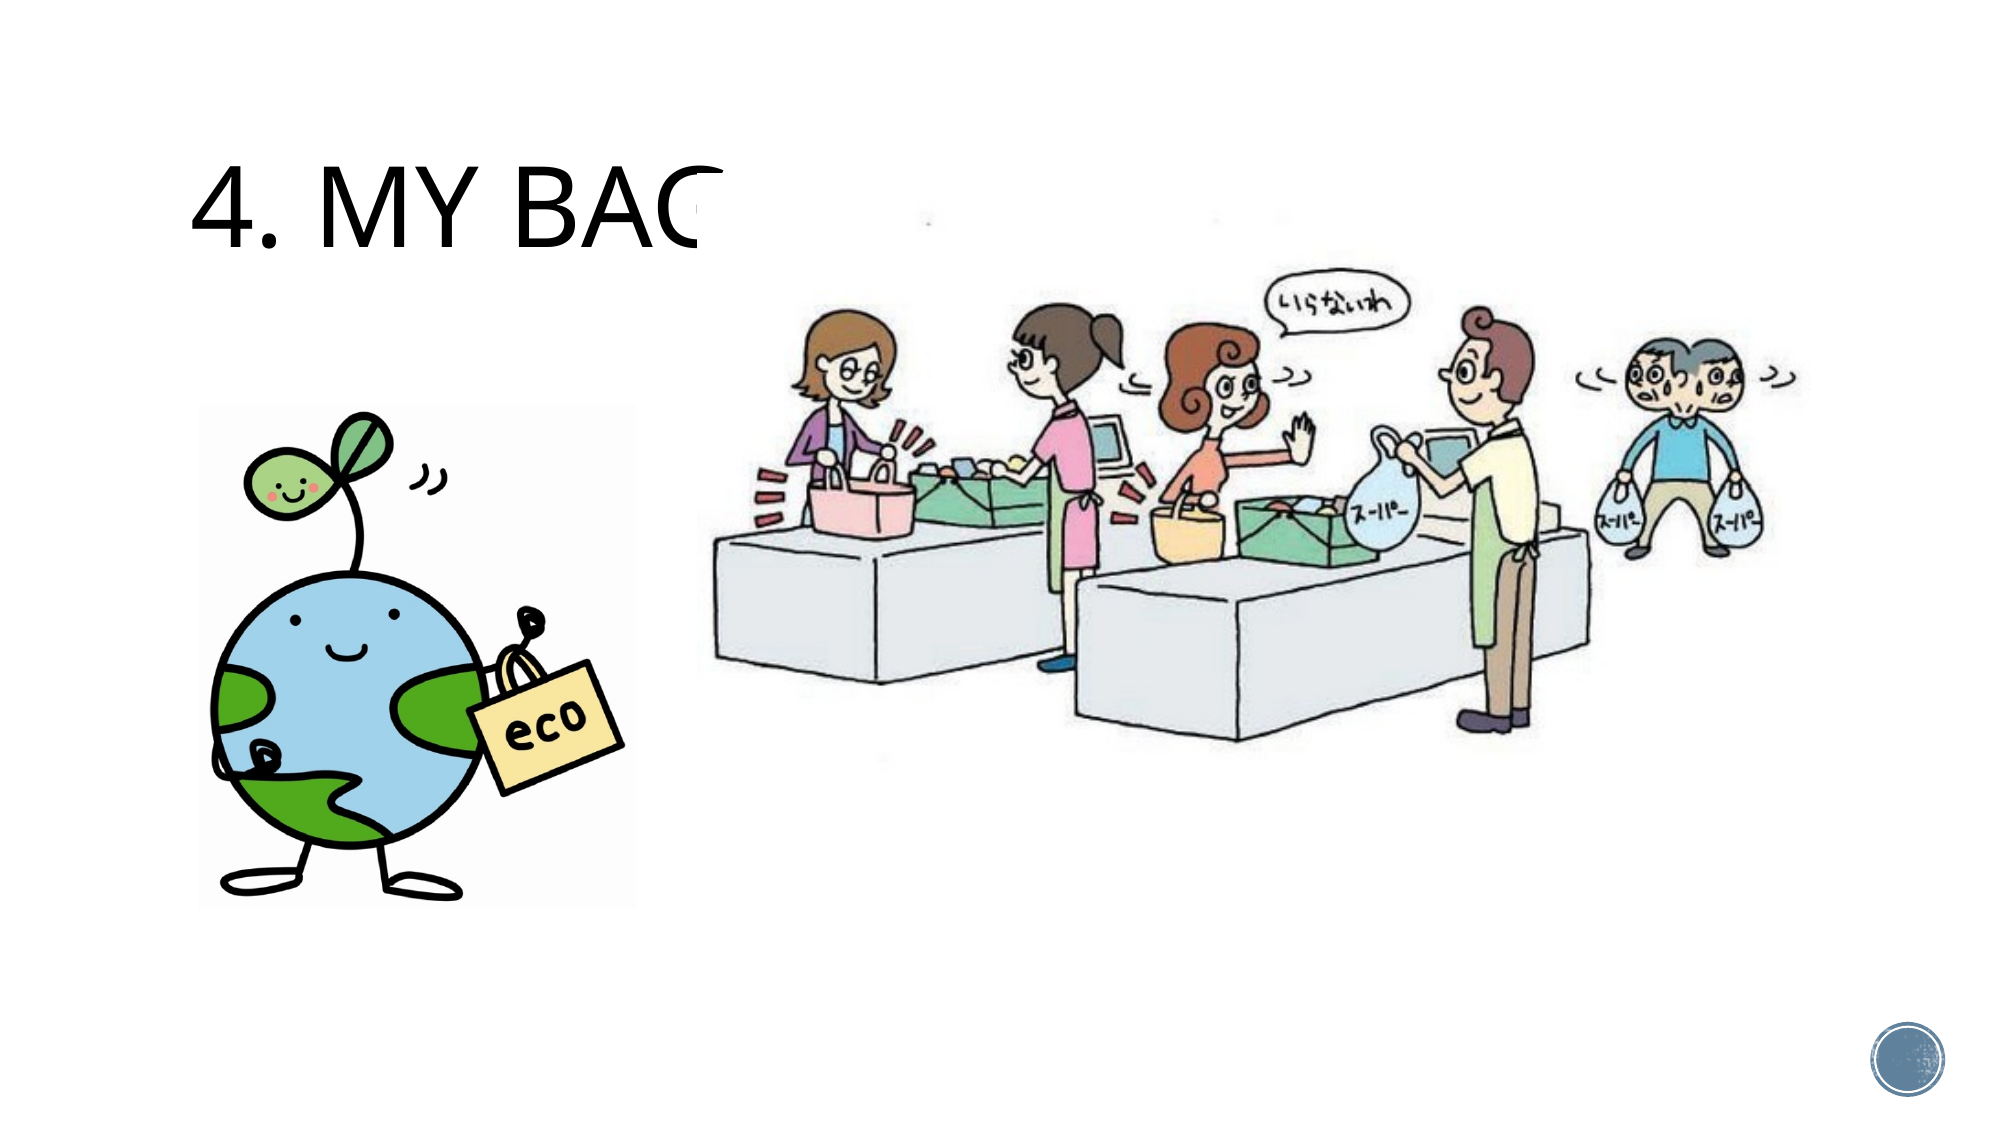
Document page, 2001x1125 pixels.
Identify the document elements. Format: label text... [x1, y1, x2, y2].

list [202, 408, 634, 906]
title 4. My Bag [175, 79, 1826, 344]
picture [697, 173, 1869, 816]
